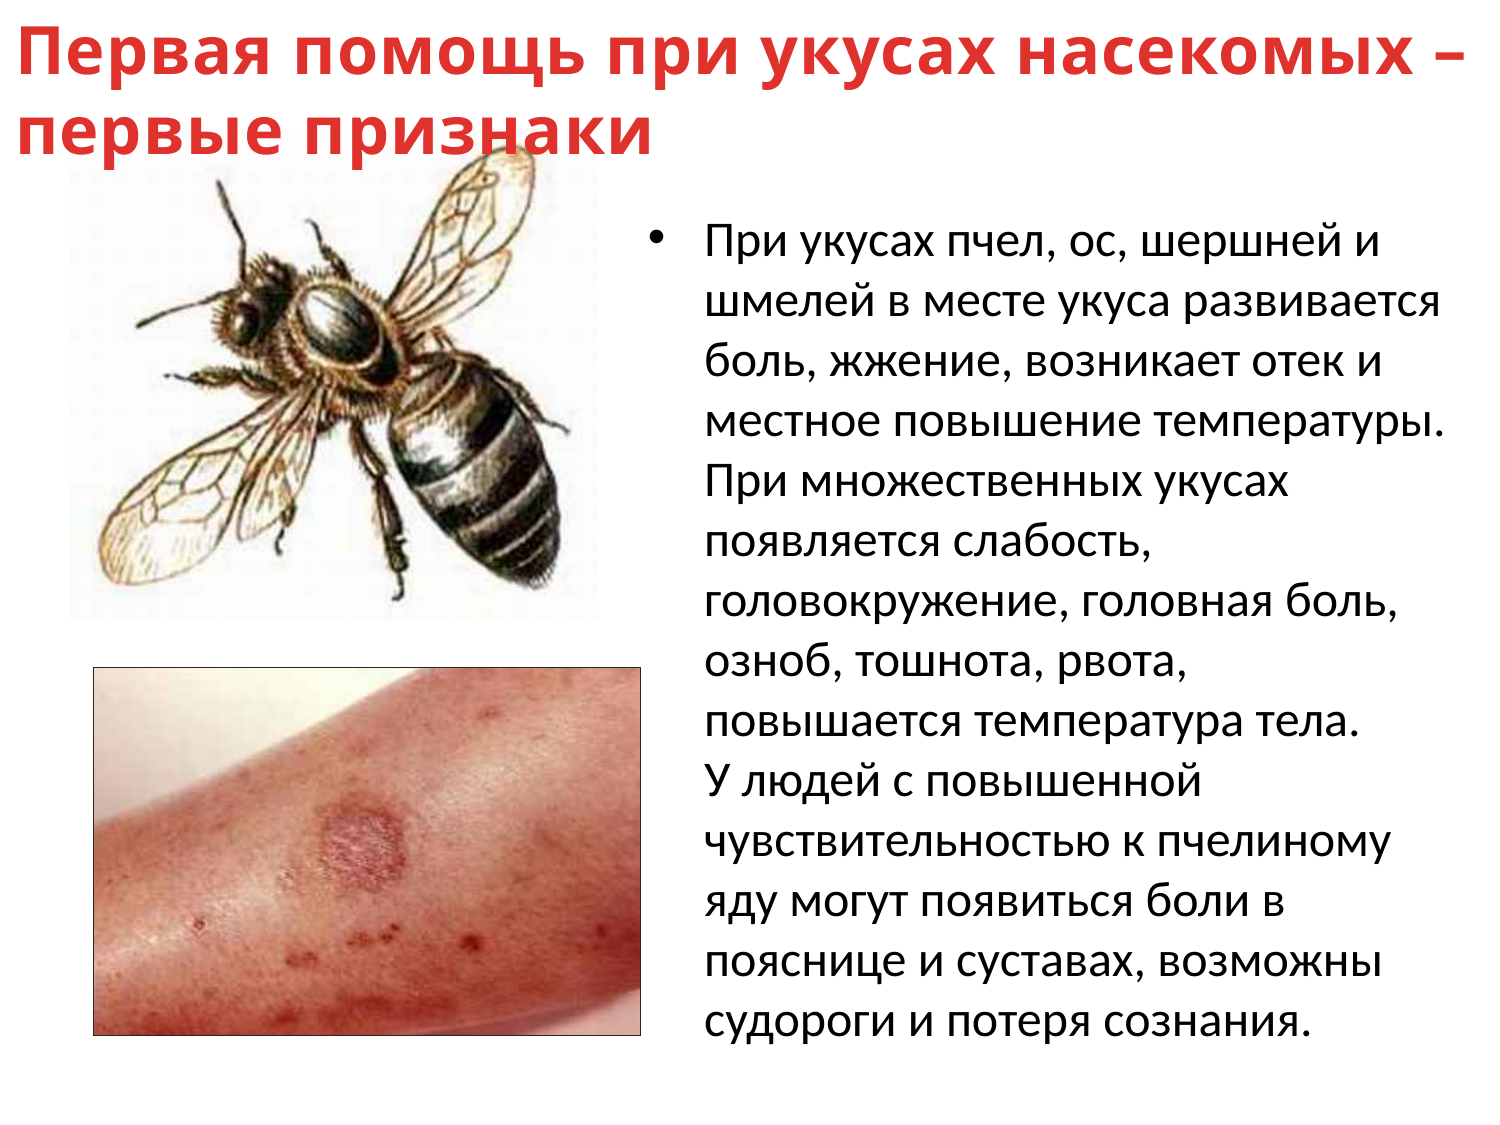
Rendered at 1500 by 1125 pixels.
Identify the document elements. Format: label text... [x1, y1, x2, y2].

picture [70, 128, 598, 621]
list При укусах пчел, ос, шершней и шмелей в месте укуса развивается боль, жжение, возникает отек и местное повышение температуры. При множественных укусах появляется слабость, головокружение, головная боль, озноб, тошнота, рвота, повышается температура тела. У людей с повышенной чувствительностью к пчелиному яду могут появиться боли в пояснице и суставах, возможны судороги и потеря сознания. [632, 199, 1465, 942]
text_box Первая помощь при укусах насекомых – первые признаки [0, 0, 1500, 175]
picture [93, 667, 641, 1036]
